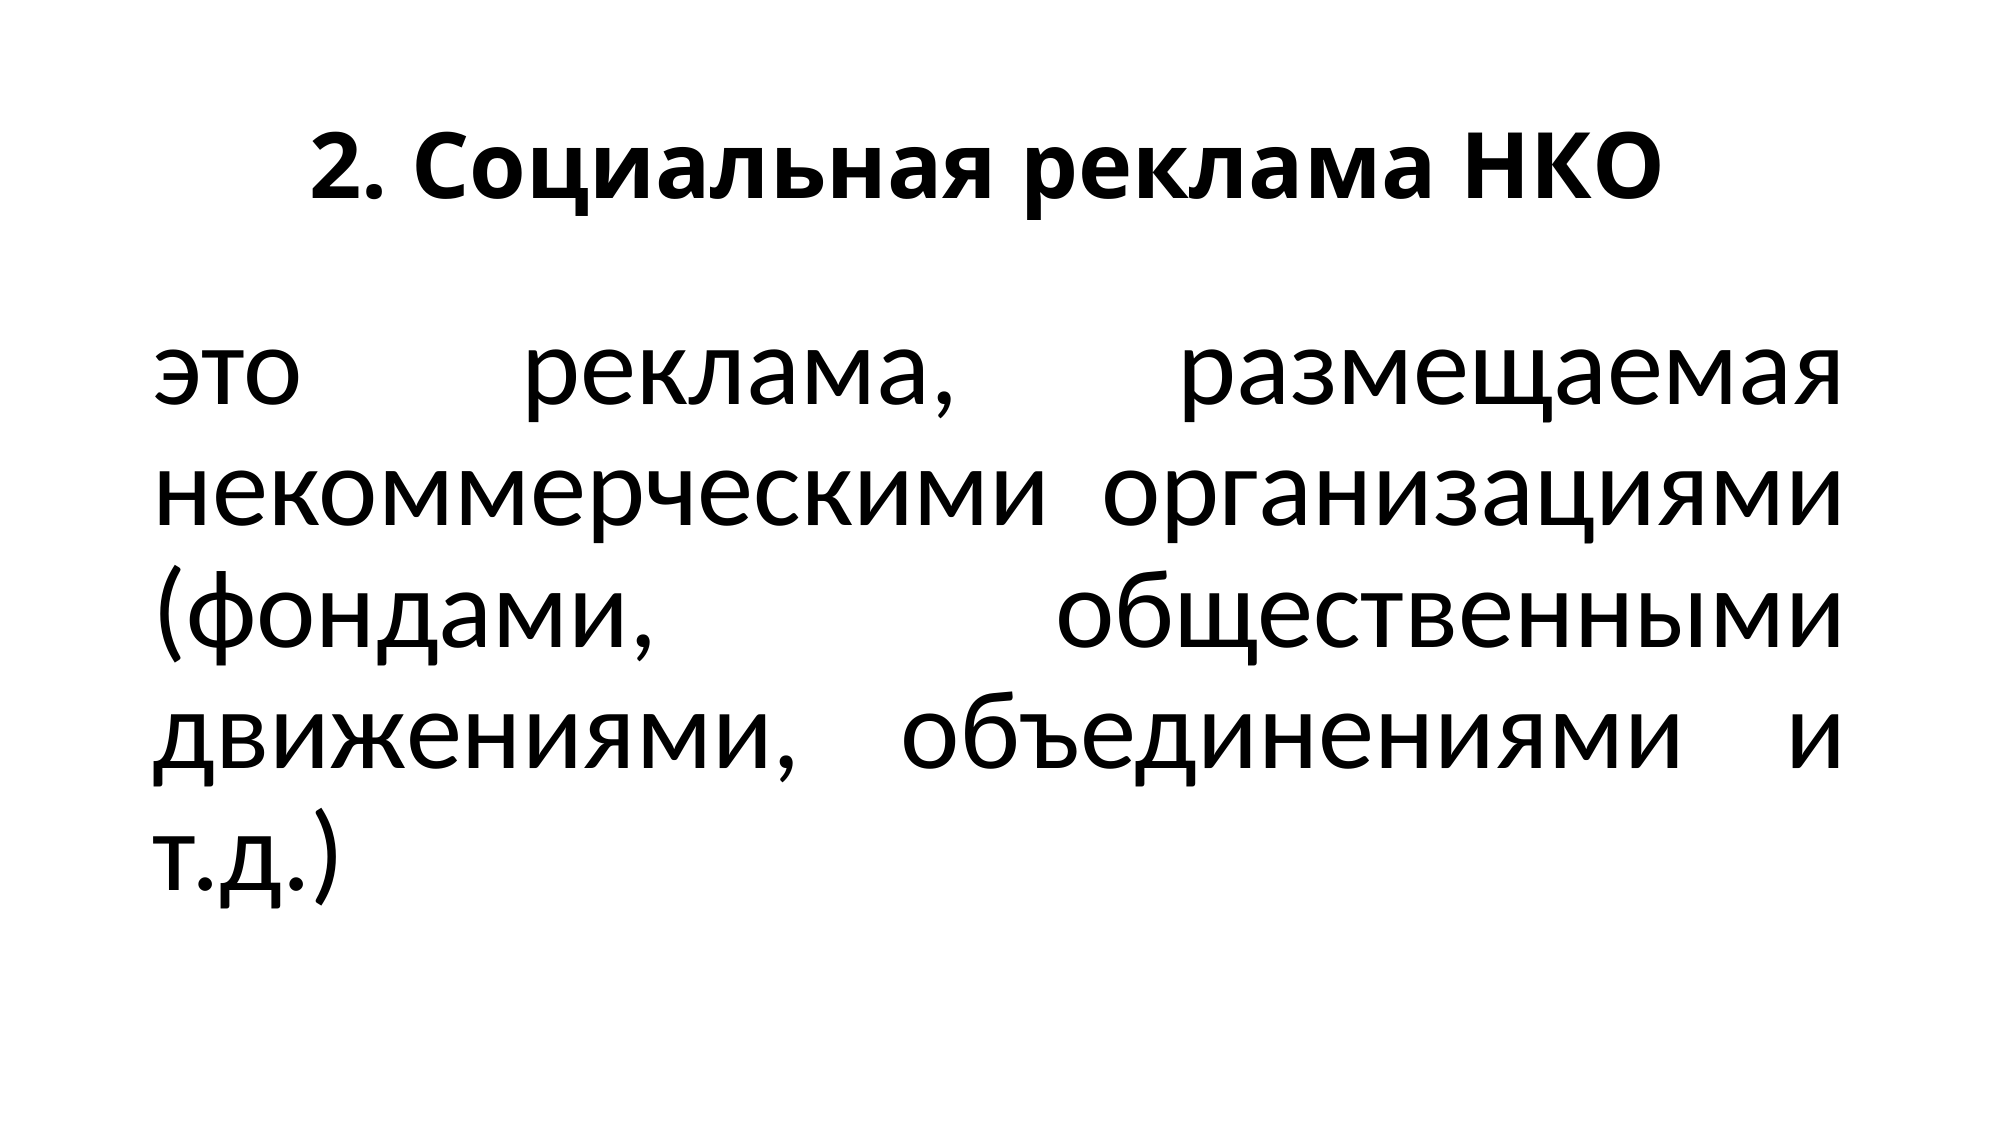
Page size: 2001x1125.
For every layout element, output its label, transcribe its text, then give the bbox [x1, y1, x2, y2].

list это реклама, размещаемая некоммерческими организациями (фондами, общественными движениями, объединениями и т.д.) [137, 299, 1863, 1014]
title 2. Социальная реклама НКO [137, 59, 1863, 278]
